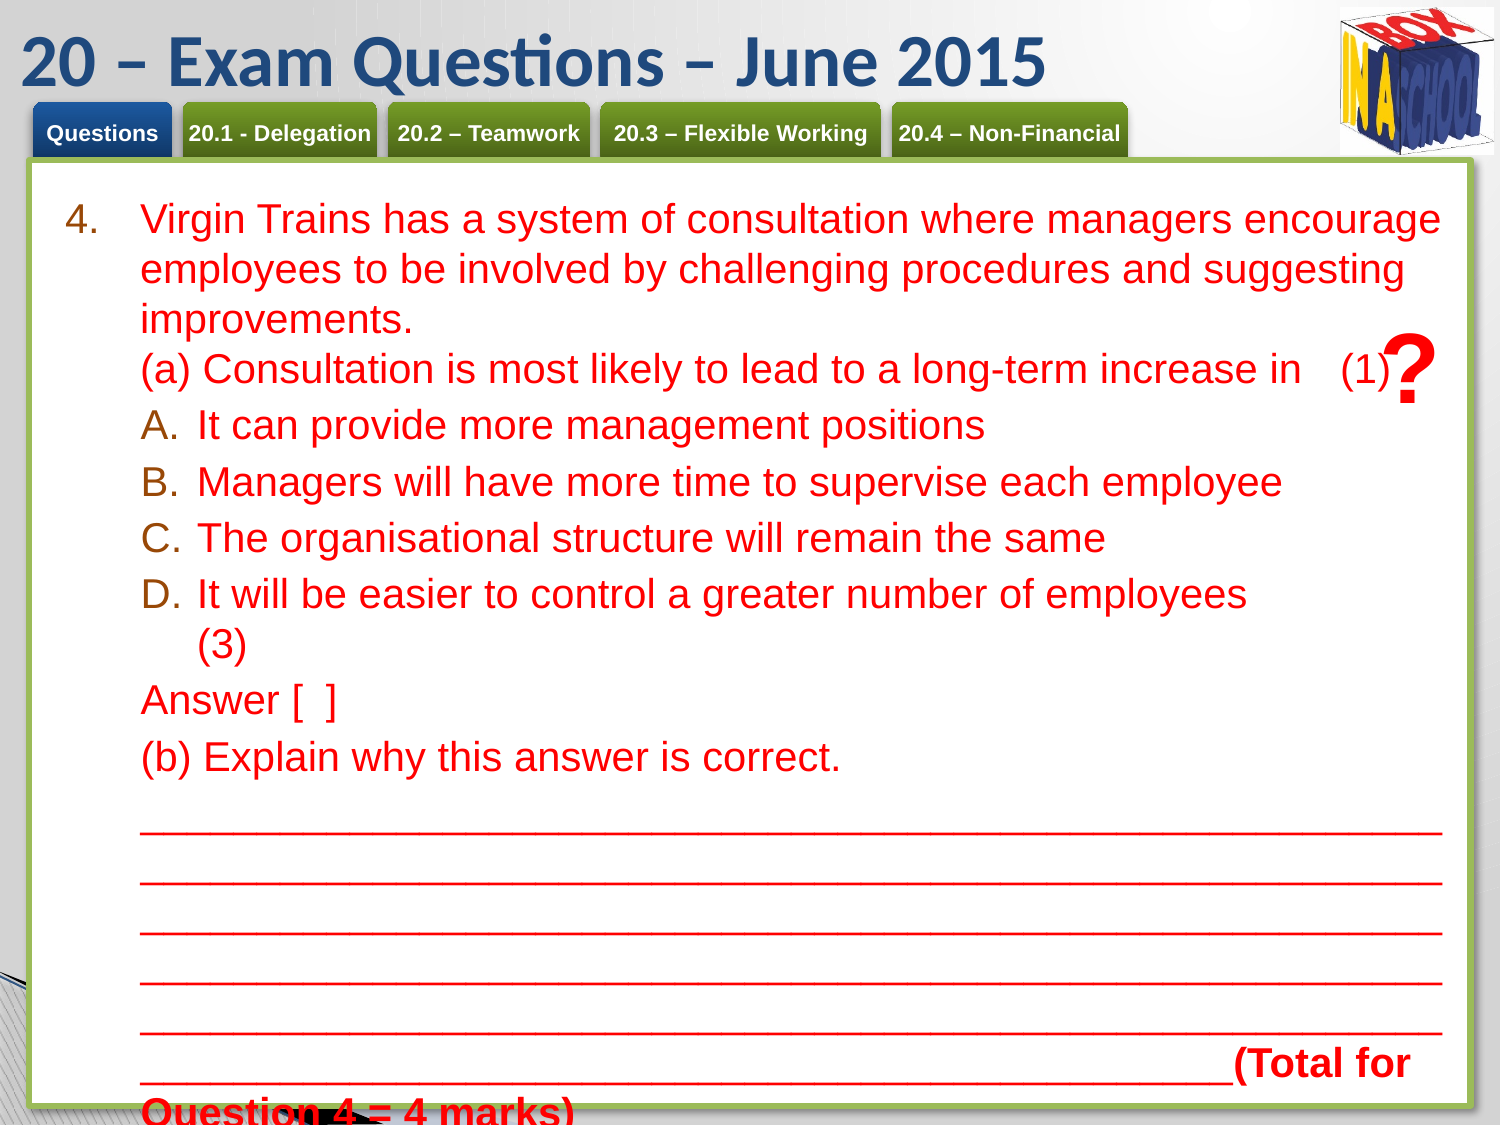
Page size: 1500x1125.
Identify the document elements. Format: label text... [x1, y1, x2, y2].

title 20 – Exam Questions – June 2015 [5, 11, 1270, 102]
text_box ? [1364, 296, 1456, 431]
picture [1340, 7, 1495, 155]
text_box Virgin Trains has a system of consultation where managers encourage employees to be involved by challenging procedures and suggesting improvements. (a) Consultation is most likely to lead to a long-term increase in (1) It can provide more management positions Managers will have more time to supervise each employee The organisational structure will remain the same It will be easier to control a greater number of employees (3) Answer [ ] (b) Explain why this answer is correct. _______________________________________________________________________________________________________________________________________________________________________________________________________________________________________________________________________________________________________________________________________(Total for Question 4 = 4 marks) [50, 184, 1459, 1125]
